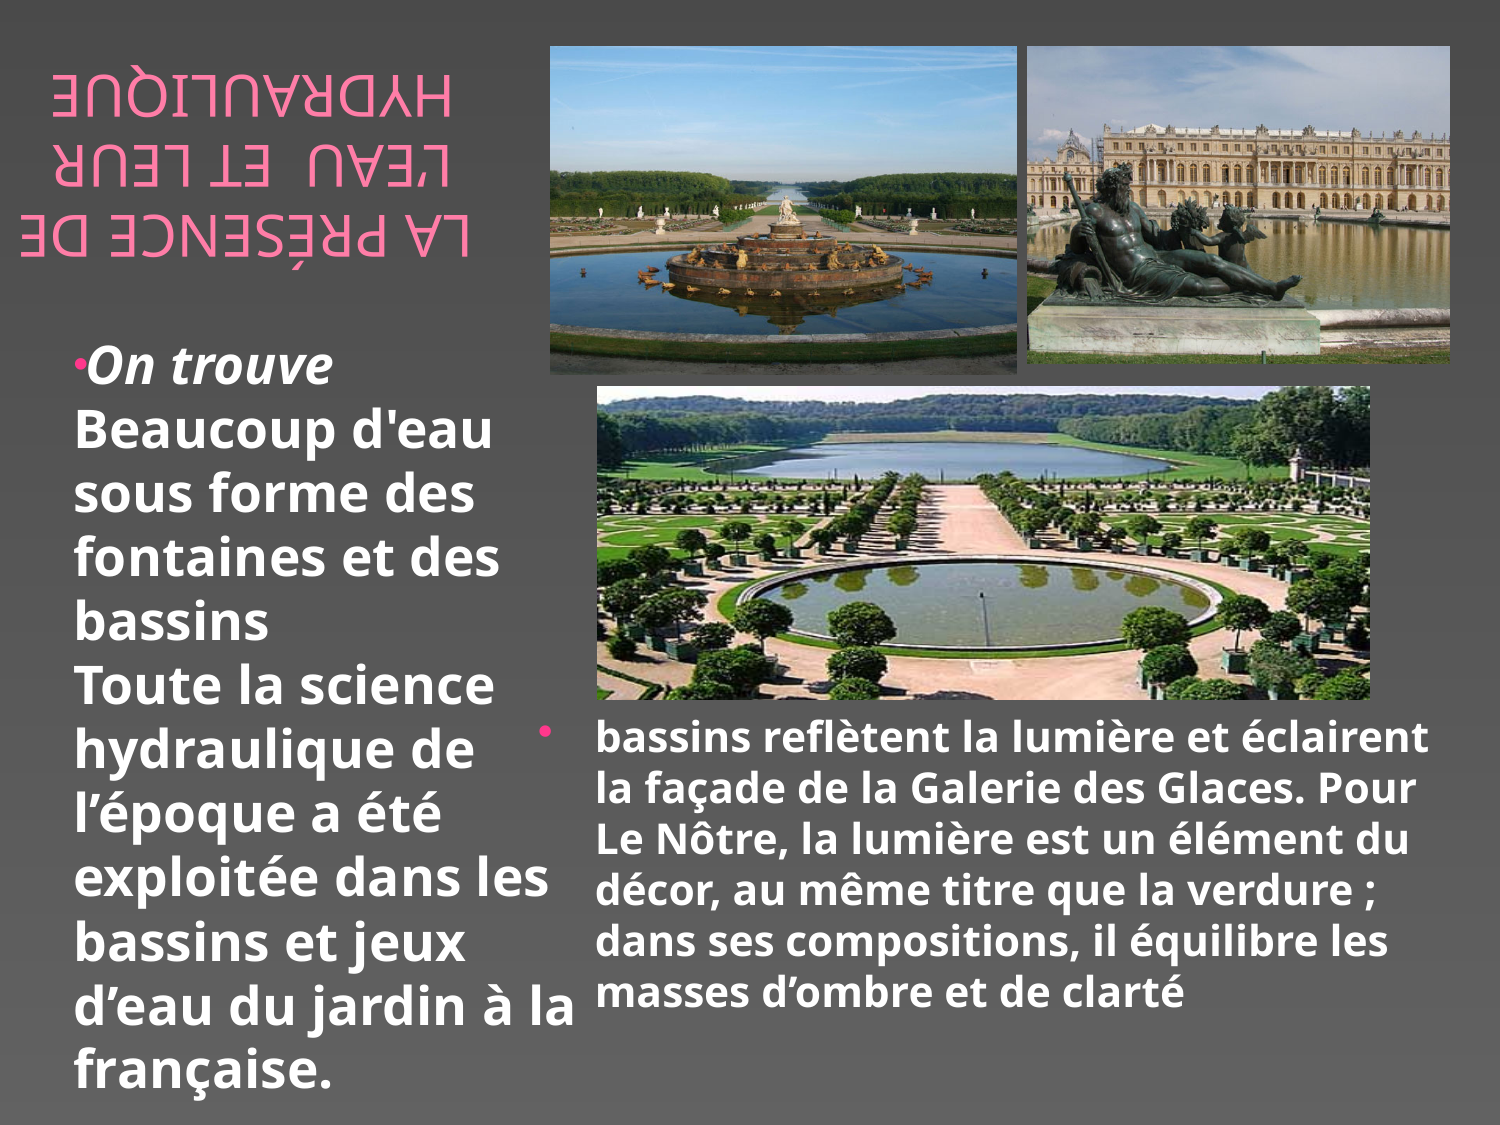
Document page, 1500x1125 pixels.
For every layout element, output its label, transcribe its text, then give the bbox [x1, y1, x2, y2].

picture [550, 46, 1018, 376]
list On trouve Beaucoup d'eau sous forme des fontaines et des bassins Toute la science hydraulique de l’époque a été exploitée dans les bassins et jeux d’eau du jardin à la française. [58, 324, 610, 1125]
picture [1026, 46, 1450, 364]
picture [597, 386, 1370, 700]
title La présence de l’eau et leur hydraulique [0, 0, 599, 282]
list bassins reflètent la lumière et éclairent la façade de la Galerie des Glaces. Pour Le Nôtre, la lumière est un élément du décor, au même titre que la verdure ; dans ses compositions, il équilibre les masses d’ombre et de clarté [515, 703, 1449, 1064]
